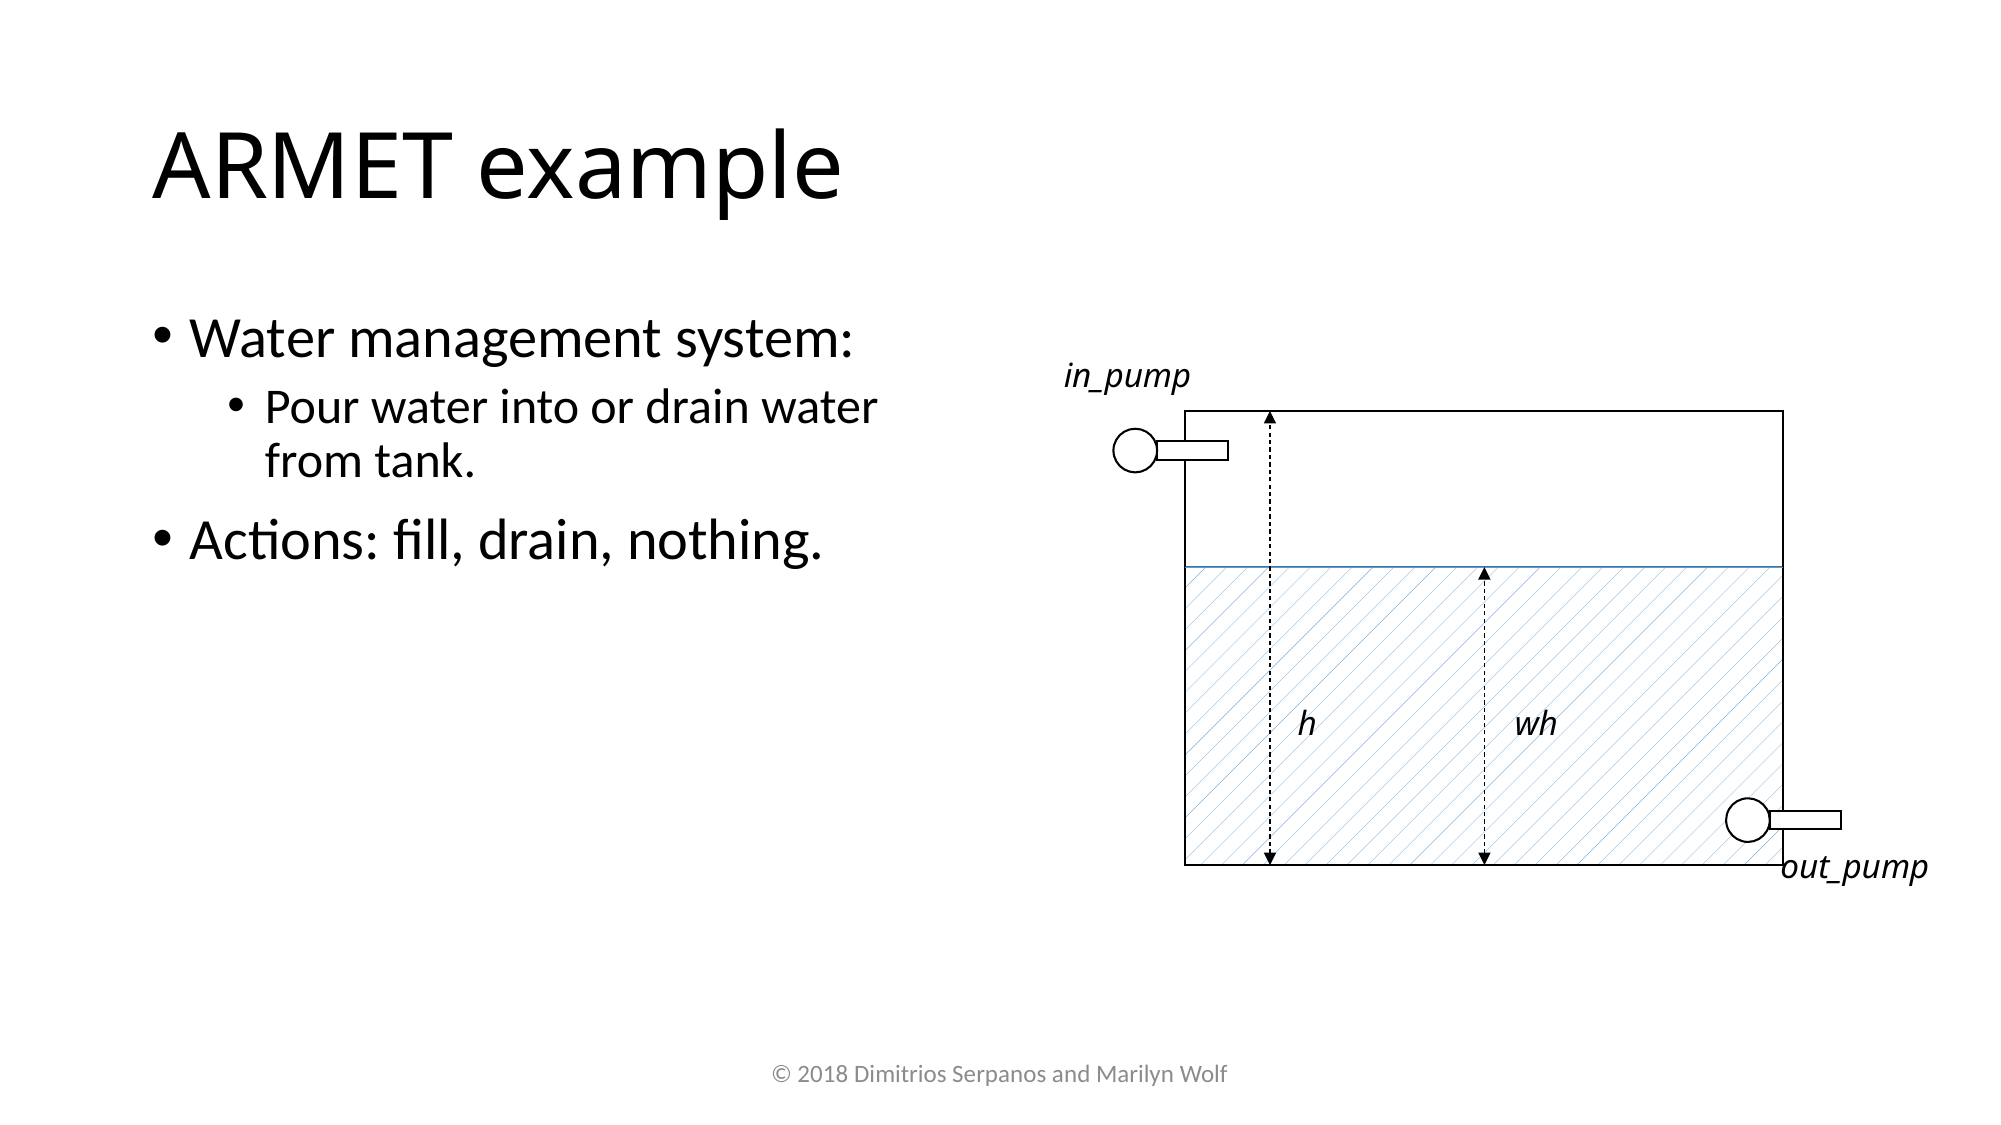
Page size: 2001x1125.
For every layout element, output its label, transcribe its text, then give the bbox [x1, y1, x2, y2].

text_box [1056, 346, 1933, 894]
footer © 2018 Dimitrios Serpanos and Marilyn Wolf [662, 1042, 1338, 1103]
title ARMET example [137, 59, 1863, 278]
list Water management system: Pour water into or drain water from tank. Actions: fill, drain, nothing. [137, 299, 988, 1014]
